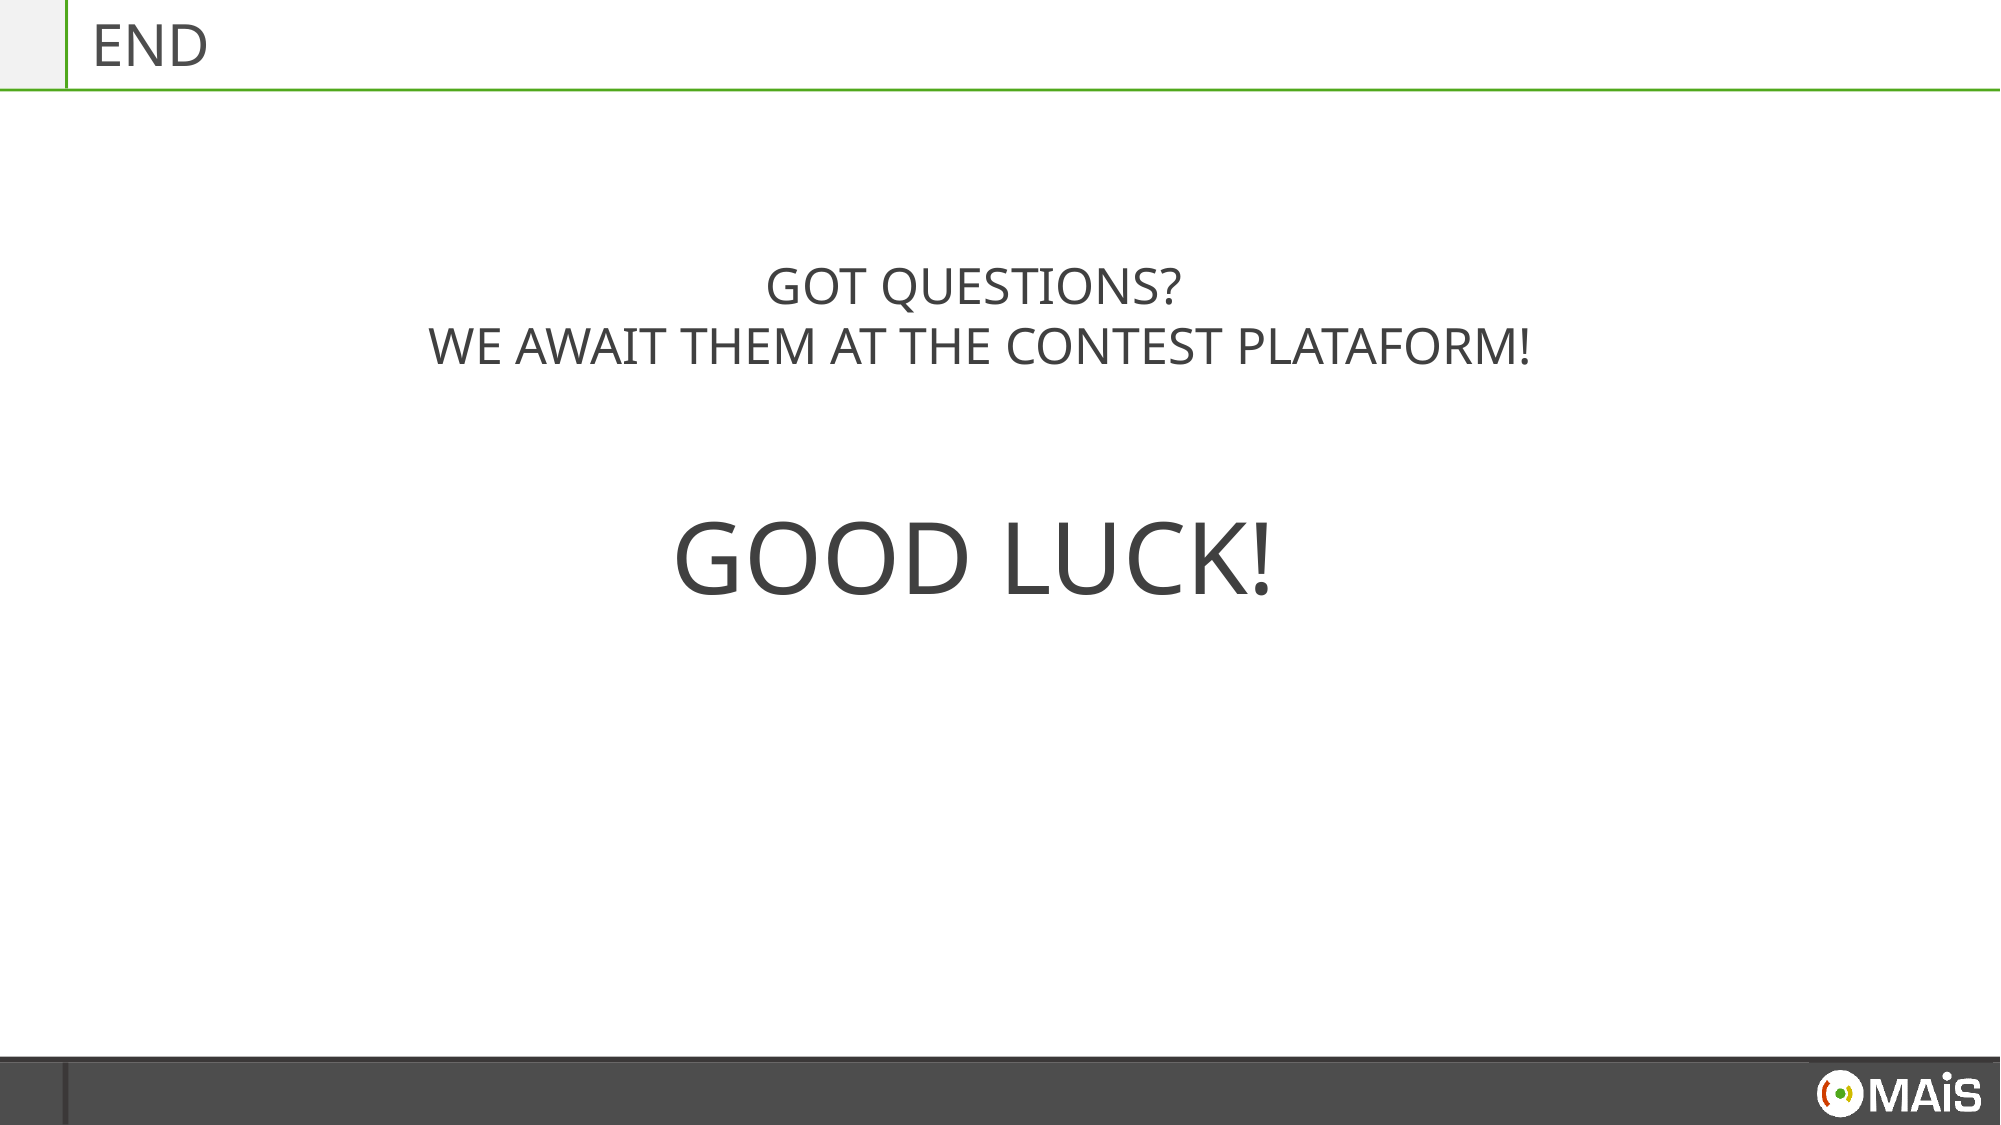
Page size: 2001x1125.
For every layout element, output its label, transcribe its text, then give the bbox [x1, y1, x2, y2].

text_box GOT QUESTIONS? WE AWAIT THEM AT THE CONTEST PLATAFORM! GOOD LUCK! [67, 127, 1882, 862]
picture [1809, 1063, 1993, 1125]
title END [76, 8, 1639, 69]
